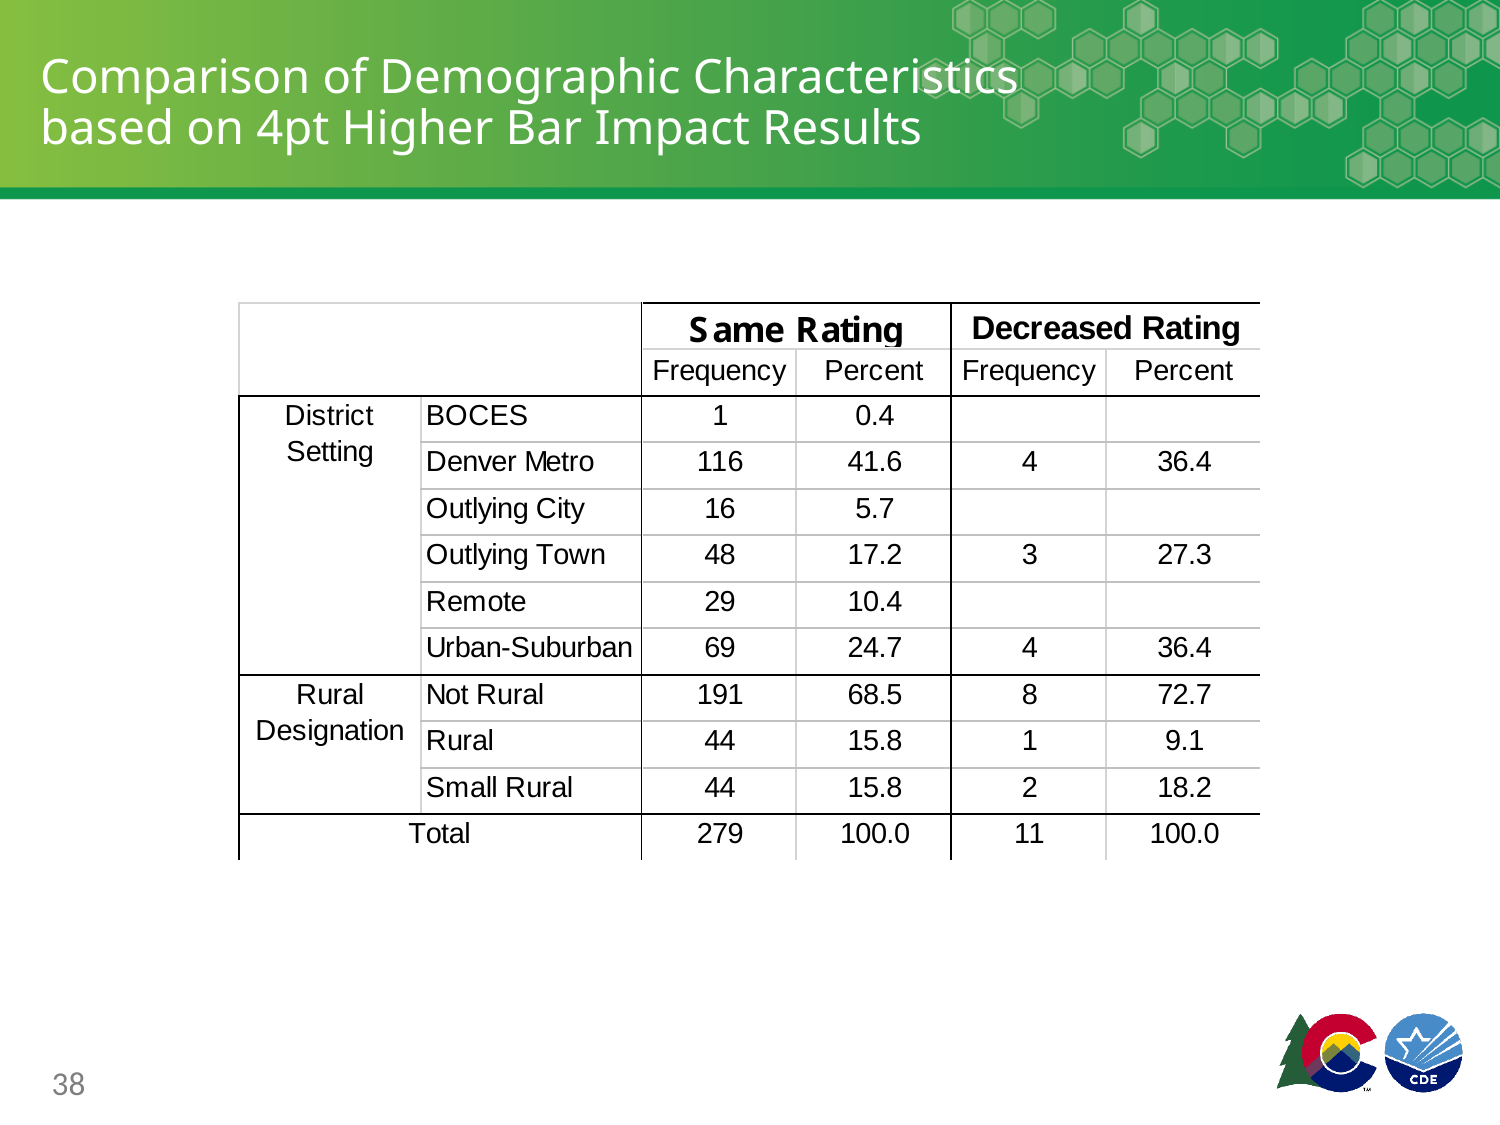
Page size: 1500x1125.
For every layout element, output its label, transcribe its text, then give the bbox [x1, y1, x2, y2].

picture [237, 301, 1263, 863]
slide_number 38 [36, 1054, 375, 1115]
title Comparison of Demographic Characteristics based on 4pt Higher Bar Impact Results [40, 41, 1038, 166]
picture [0, 0, 1500, 200]
picture [1275, 1012, 1463, 1093]
